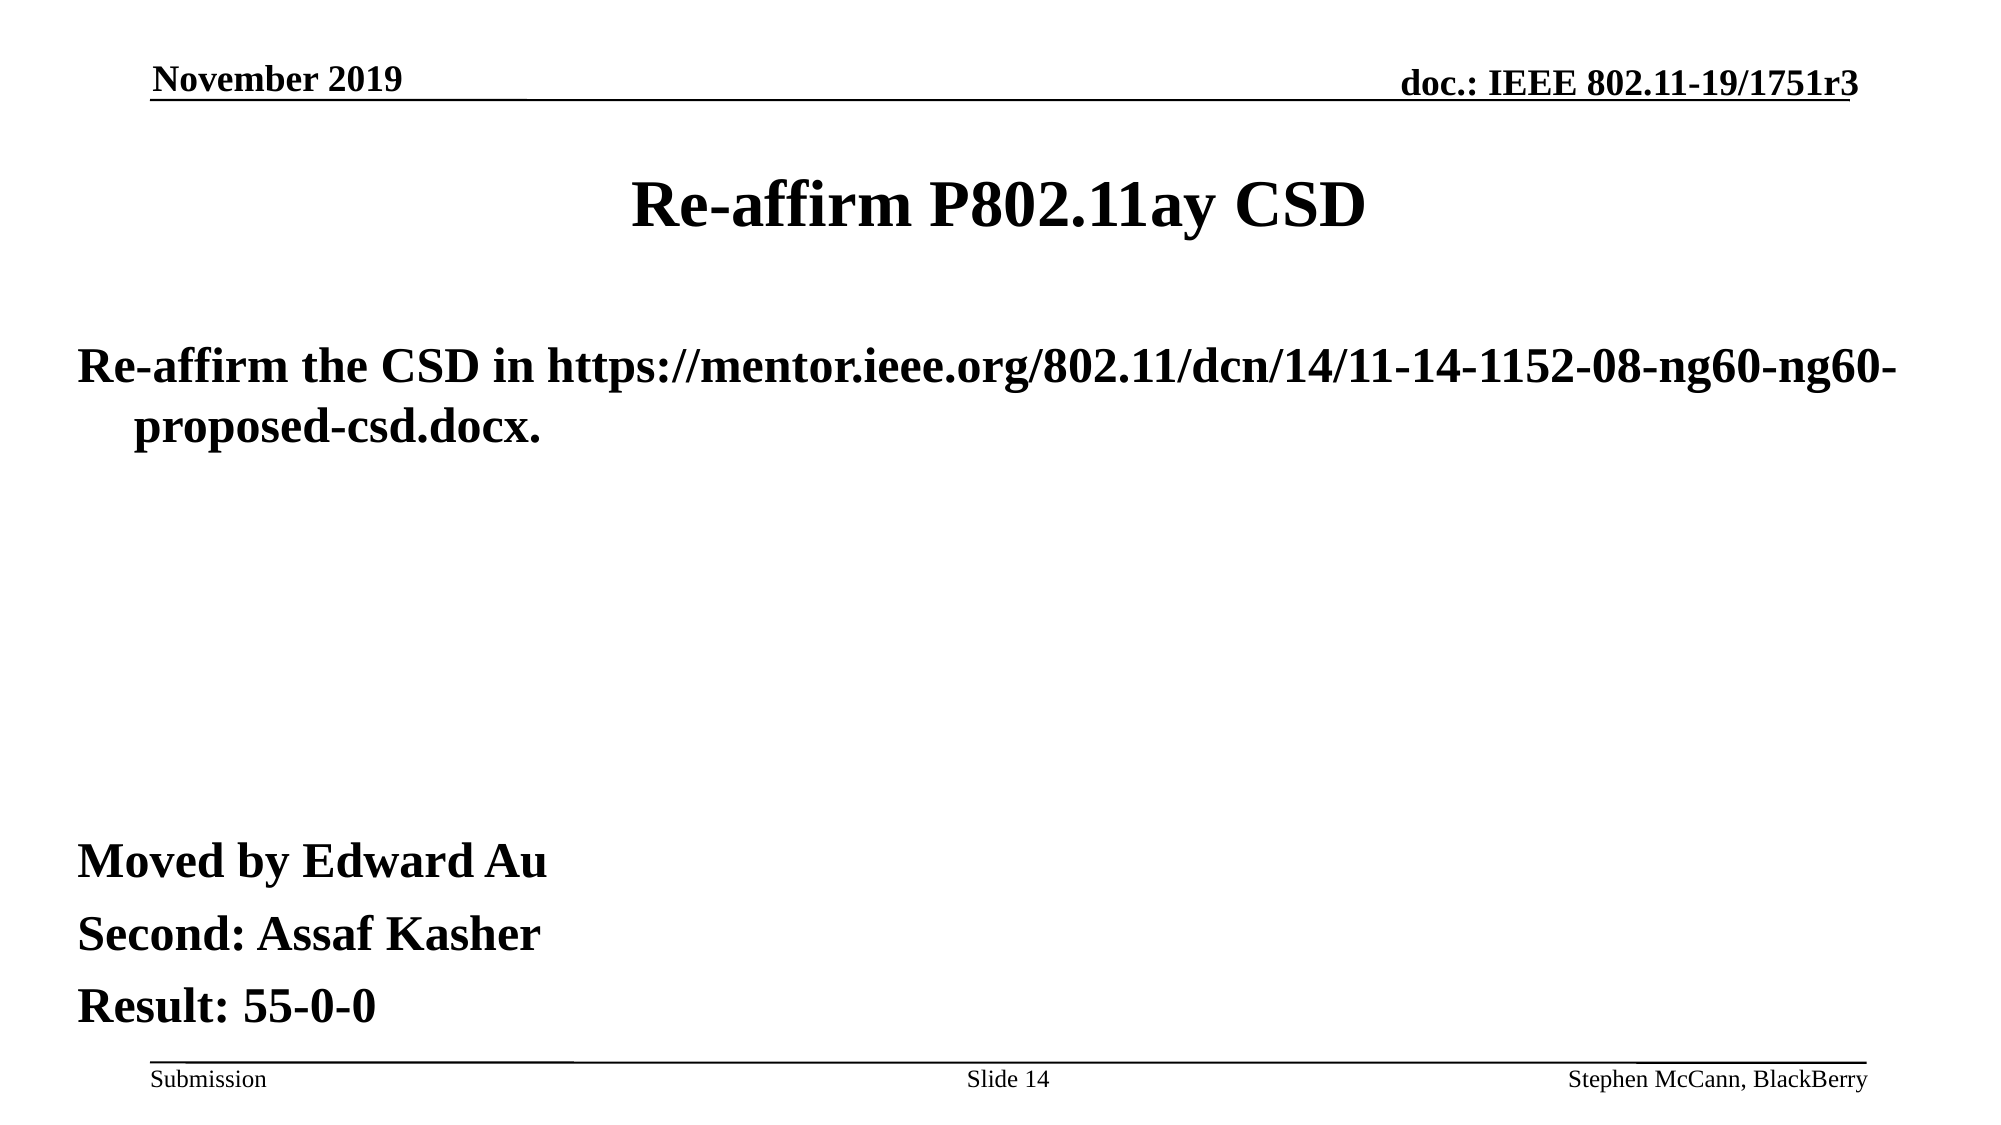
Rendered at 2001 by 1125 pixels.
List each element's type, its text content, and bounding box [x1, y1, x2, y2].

title Re-affirm P802.11ay CSD [149, 112, 1850, 288]
footer Stephen McCann, BlackBerry [1171, 1061, 1869, 1093]
list Re-affirm the CSD in https://mentor.ieee.org/802.11/dcn/14/11-14-1152-08-ng60-ng60-proposed-csd.docx. Moved by Edward Au Second: Assaf Kasher Result: 55-0-0 [62, 324, 1976, 1063]
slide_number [152, 54, 563, 100]
slide_number Slide 14 [950, 1061, 1067, 1123]
